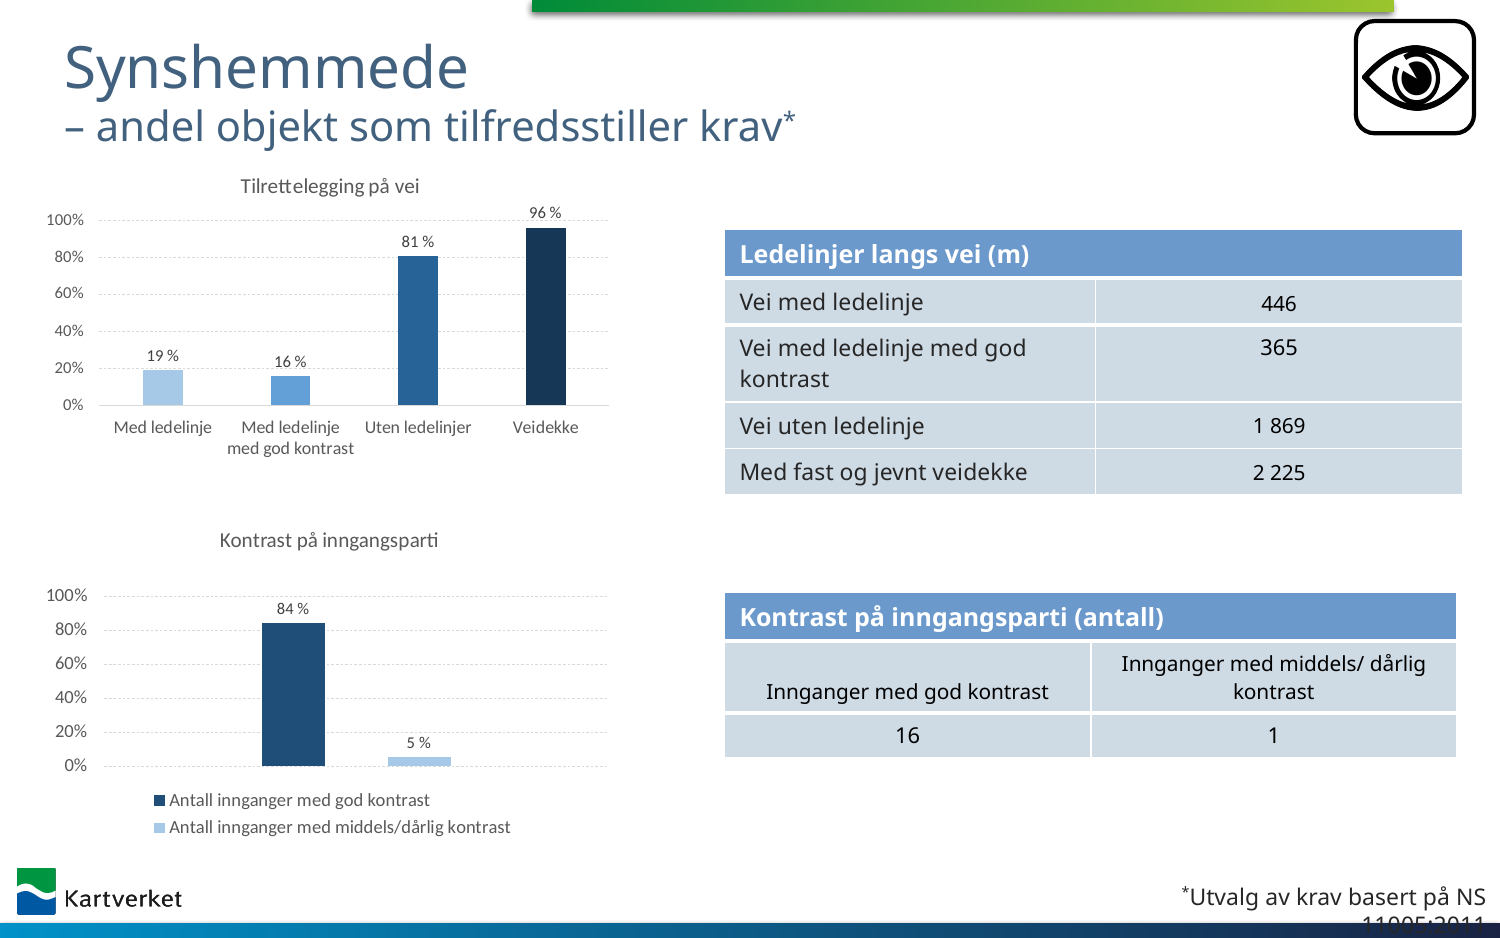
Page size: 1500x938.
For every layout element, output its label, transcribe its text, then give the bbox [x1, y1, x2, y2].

table_cell 1 [1092, 715, 1456, 757]
picture [41, 166, 619, 492]
table_cell 1 869 [1096, 403, 1462, 448]
table_cell 2 225 [1096, 449, 1462, 494]
table_header Ledelinjer langs vei (m) [725, 230, 1462, 276]
table_header Kontrast på inngangsparti (antall) [725, 593, 1456, 639]
table_cell 16 [725, 715, 1090, 757]
text_box *Utvalg av krav basert på NS 11005:2011 [1068, 873, 1500, 938]
table_cell 446 [1096, 280, 1462, 323]
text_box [1355, 20, 1475, 134]
text_box Synshemmede – andel objekt som tilfredsstiller krav* [49, 24, 1431, 158]
table_cell Med fast og jevnt veidekke [725, 449, 1095, 494]
table_cell Vei med ledelinje med god kontrast [725, 327, 1095, 401]
table_cell Innganger med middels/ dårlig kontrast [1092, 643, 1456, 711]
table_cell 365 [1096, 327, 1462, 401]
table_cell Vei uten ledelinje [725, 403, 1095, 448]
picture [41, 520, 618, 846]
table_cell Innganger med god kontrast [725, 643, 1090, 711]
table_cell Vei med ledelinje [725, 280, 1095, 323]
